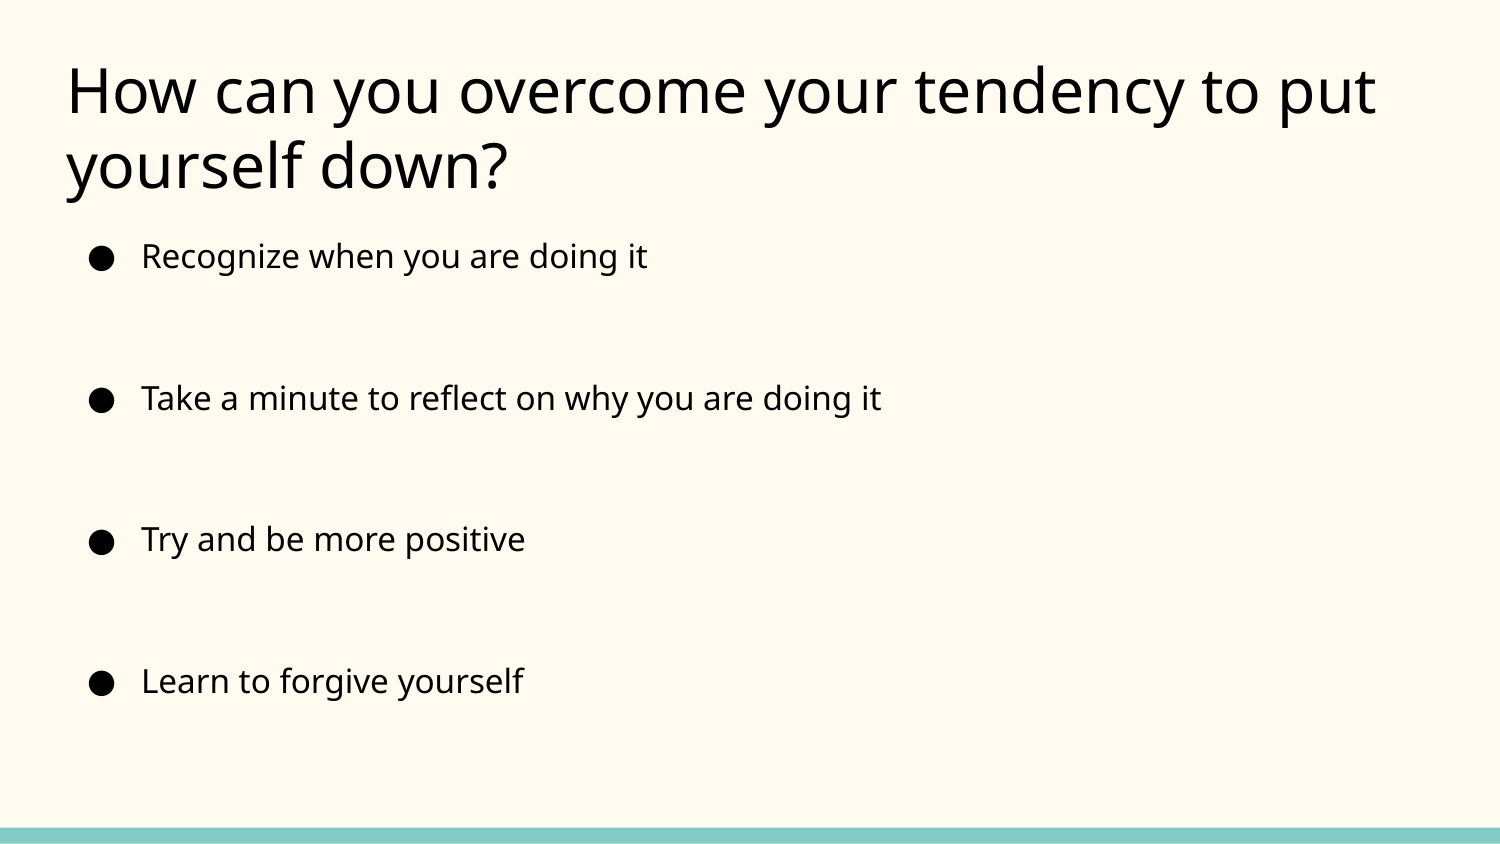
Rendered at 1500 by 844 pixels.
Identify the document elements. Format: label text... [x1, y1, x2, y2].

title How can you overcome your tendency to put yourself down? [51, 35, 1449, 196]
list Recognize when you are doing it Take a minute to reflect on why you are doing it Try and be more positive Learn to forgive yourself [51, 214, 1449, 802]
